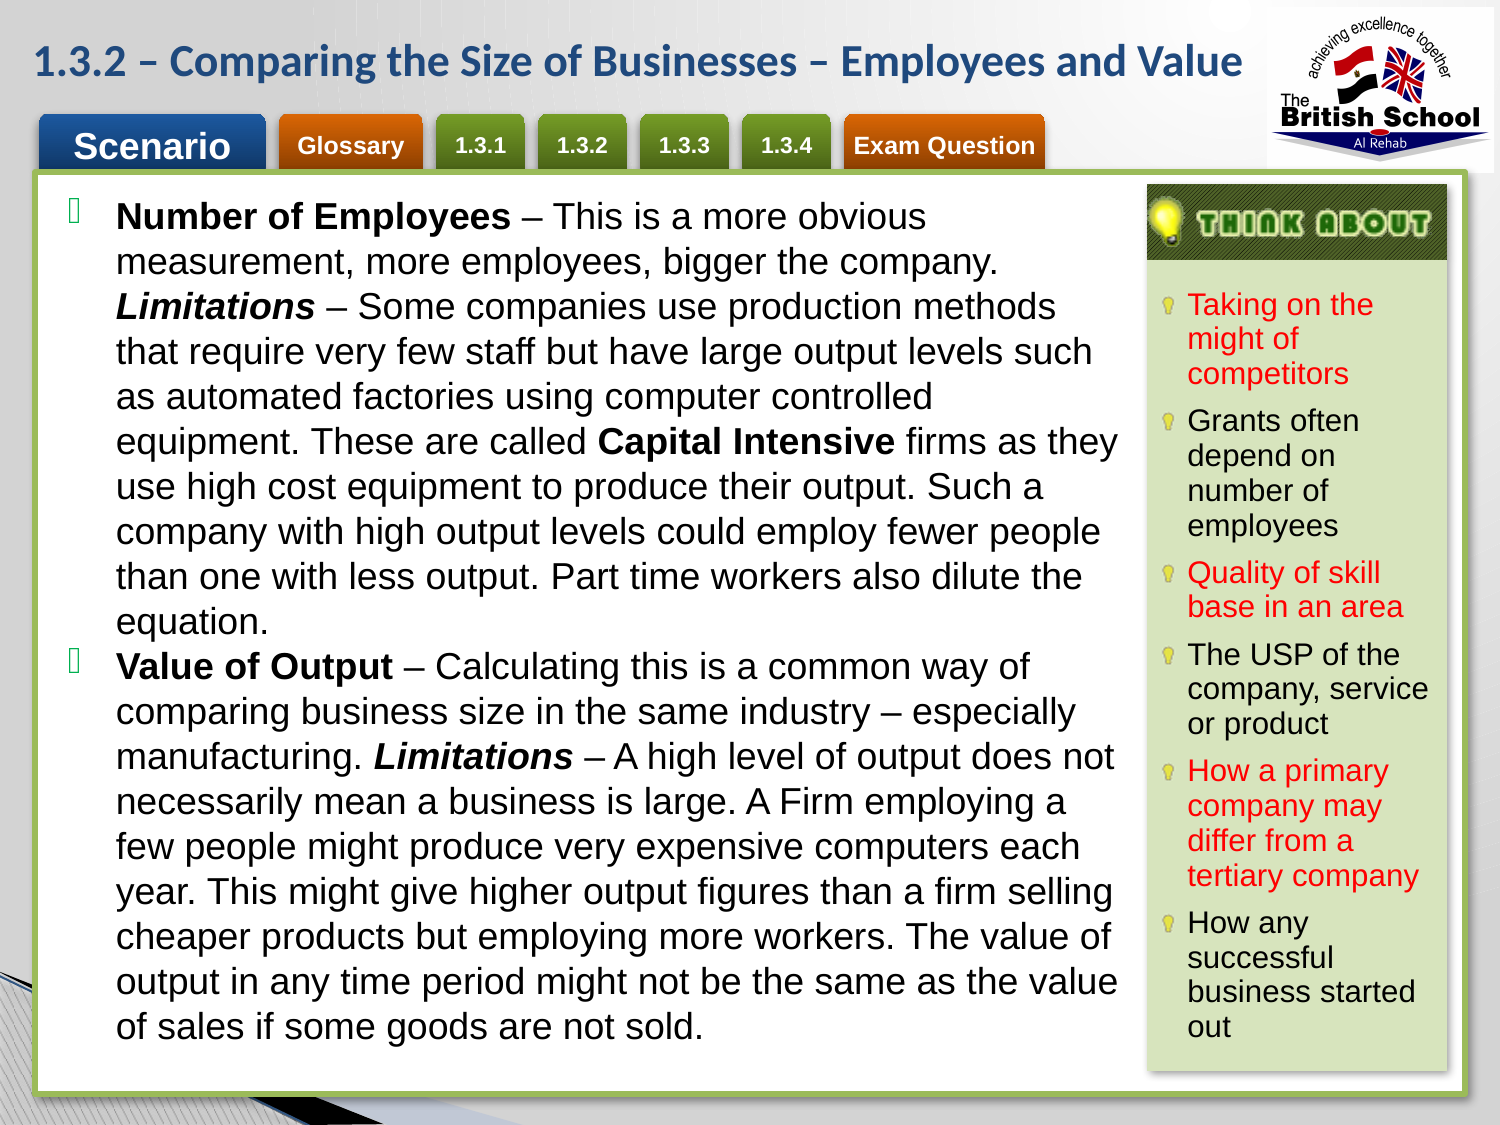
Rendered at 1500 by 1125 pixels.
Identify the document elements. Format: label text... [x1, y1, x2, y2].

table_cell Taking on the might of competitors Grants often depend on number of employees Quality of skill base in an area The USP of the company, service or product How a primary company may differ from a tertiary company How any successful business started out [1147, 260, 1447, 1071]
title 1.3.2 – Comparing the Size of Businesses – Employees and Value [17, 7, 1282, 110]
picture [1158, 409, 1177, 432]
table_header [1147, 184, 1447, 260]
picture [1267, 7, 1495, 173]
picture [281, 1114, 303, 1125]
picture [1158, 911, 1177, 934]
picture [1158, 561, 1177, 584]
picture [1158, 760, 1177, 782]
text_box Number of Employees – This is a more obvious measurement, more employees, bigger the company. Limitations – Some companies use production methods that require very few staff but have large output levels such as automated factories using computer controlled equipment. These are called Capital Intensive firms as they use high cost equipment to produce their output. Such a company with high output levels could employ fewer people than one with less output. Part time workers also dilute the equation. Value of Output – Calculating this is a common way of comparing business size in the same industry – especially manufacturing. Limitations – A high level of output does not necessarily mean a business is large. A Firm employing a few people might produce very expensive computers each year. This might give higher output figures than a firm selling cheaper products but employing more workers. The value of output in any time period might not be the same as the value of sales if some goods are not sold. [53, 184, 1135, 1055]
picture [1146, 193, 1436, 253]
picture [1158, 293, 1177, 316]
picture [1158, 643, 1177, 666]
